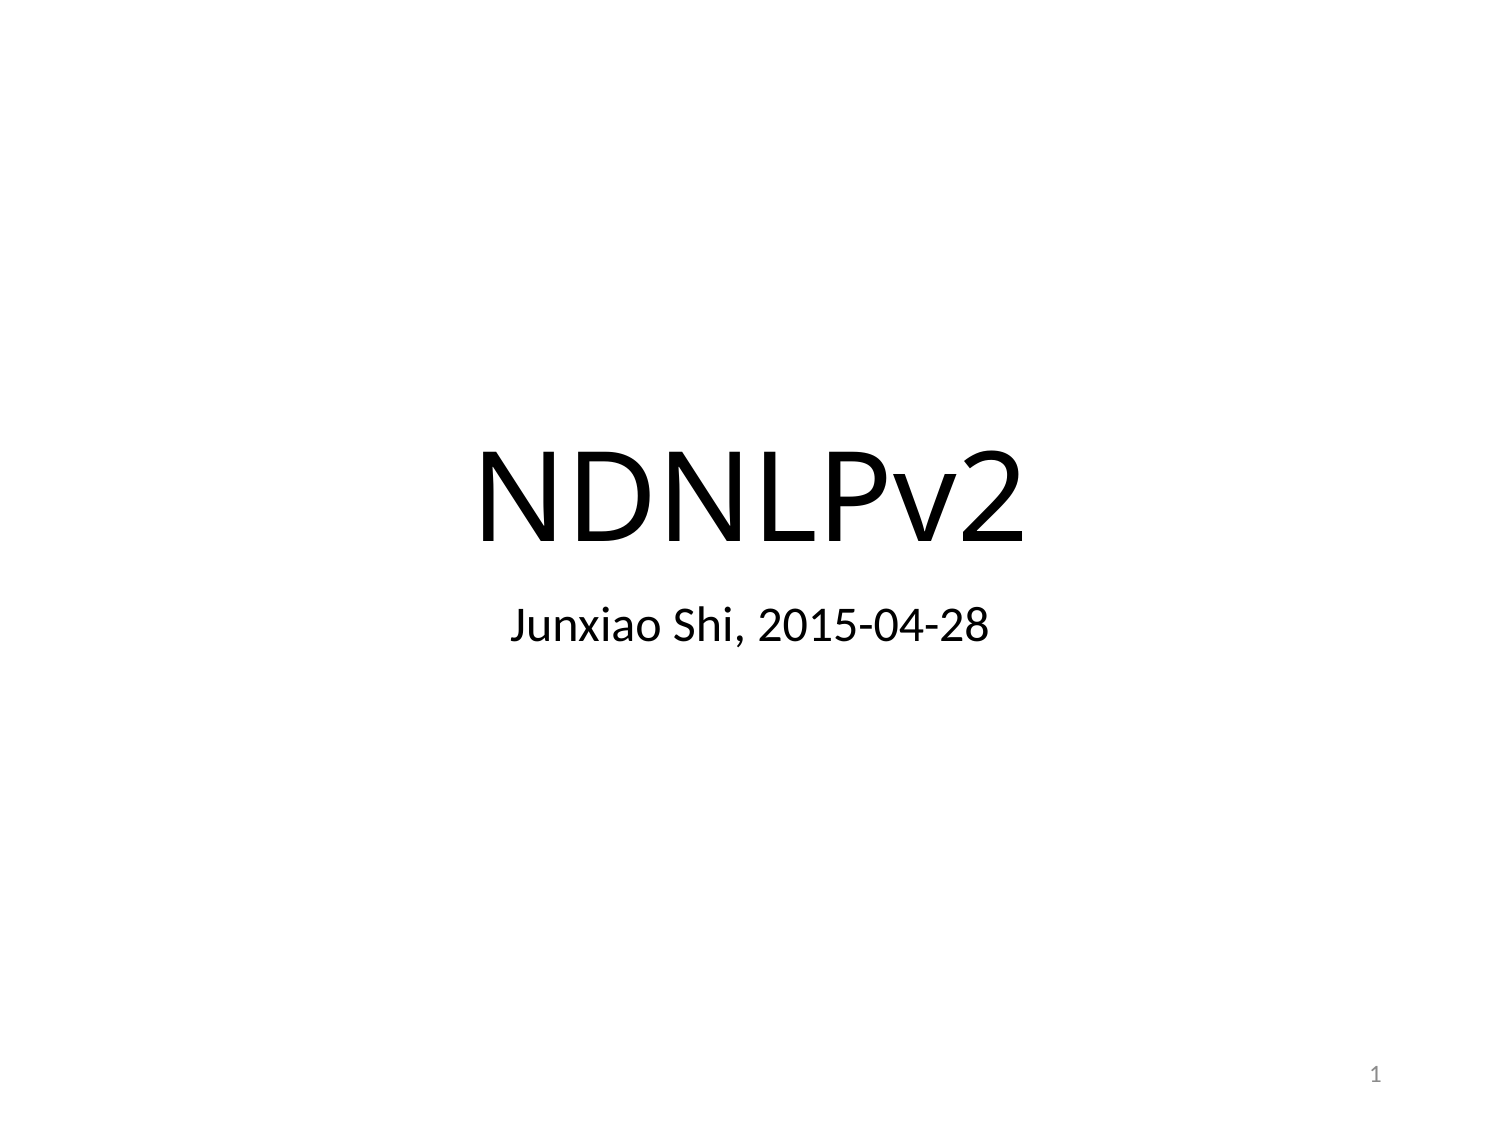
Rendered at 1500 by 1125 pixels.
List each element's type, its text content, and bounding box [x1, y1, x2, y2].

subtitle Junxiao Shi, 2015-04-28 [187, 590, 1313, 863]
slide_number 1 [1059, 1042, 1397, 1103]
title NDNLPv2 [112, 184, 1388, 576]
